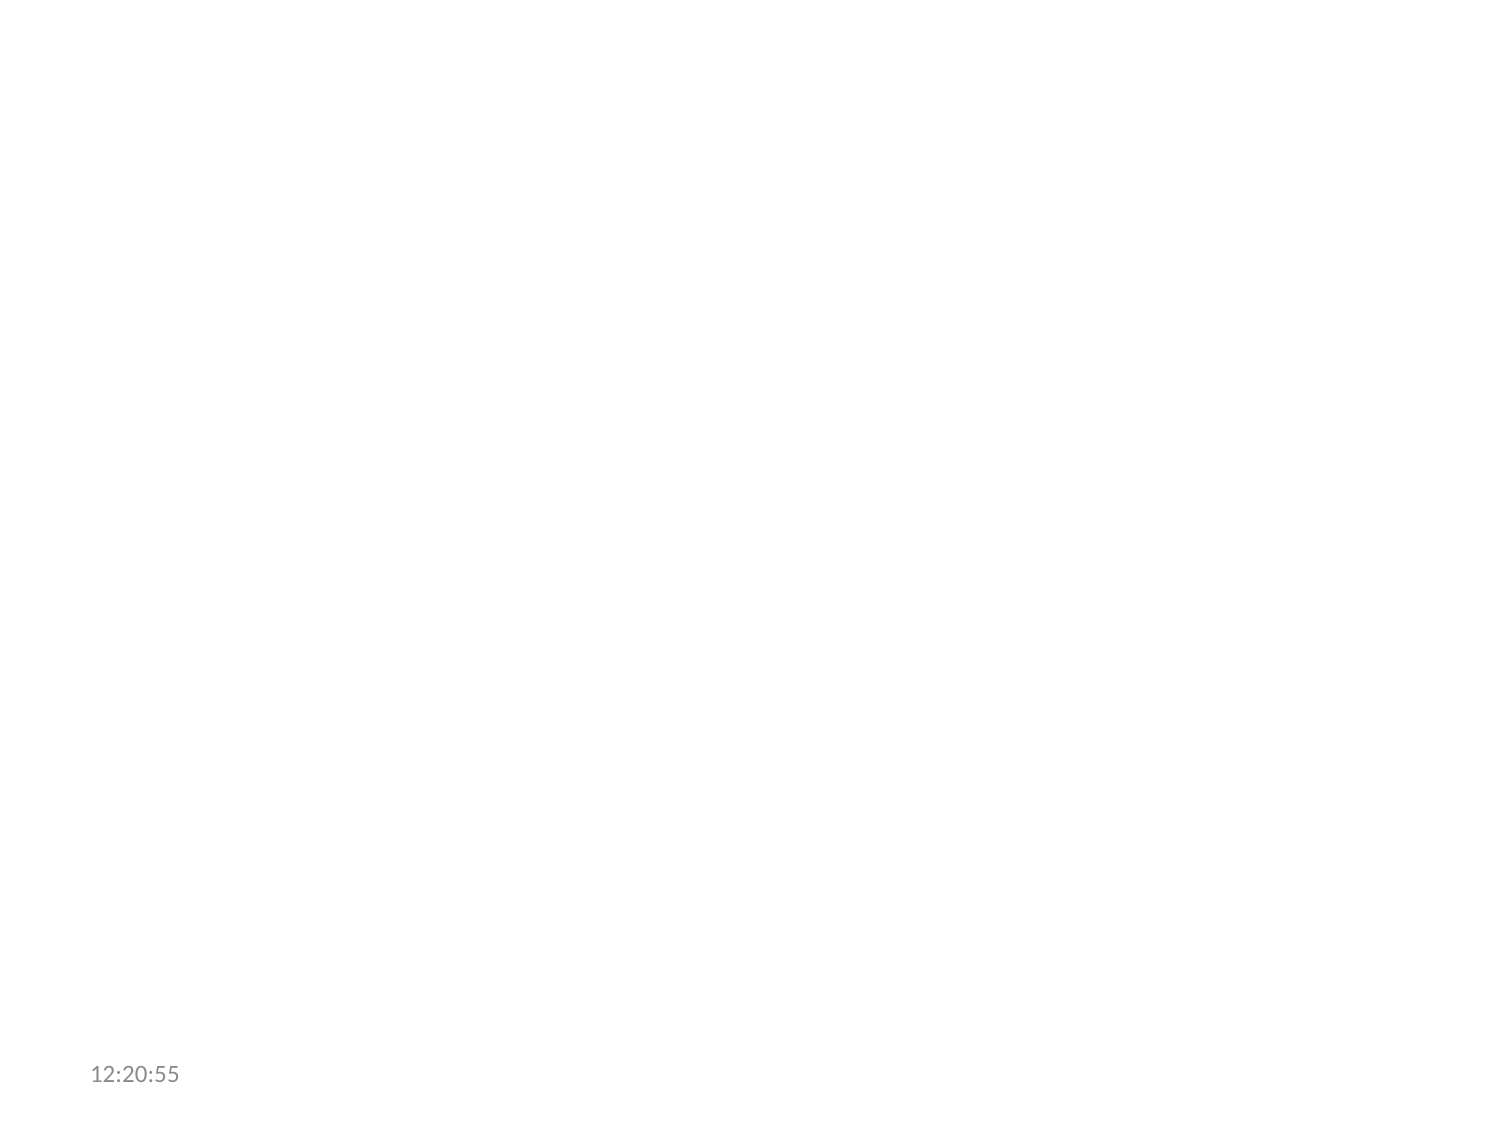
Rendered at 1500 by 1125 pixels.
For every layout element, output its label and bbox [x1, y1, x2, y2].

slide_number [75, 1042, 425, 1103]
